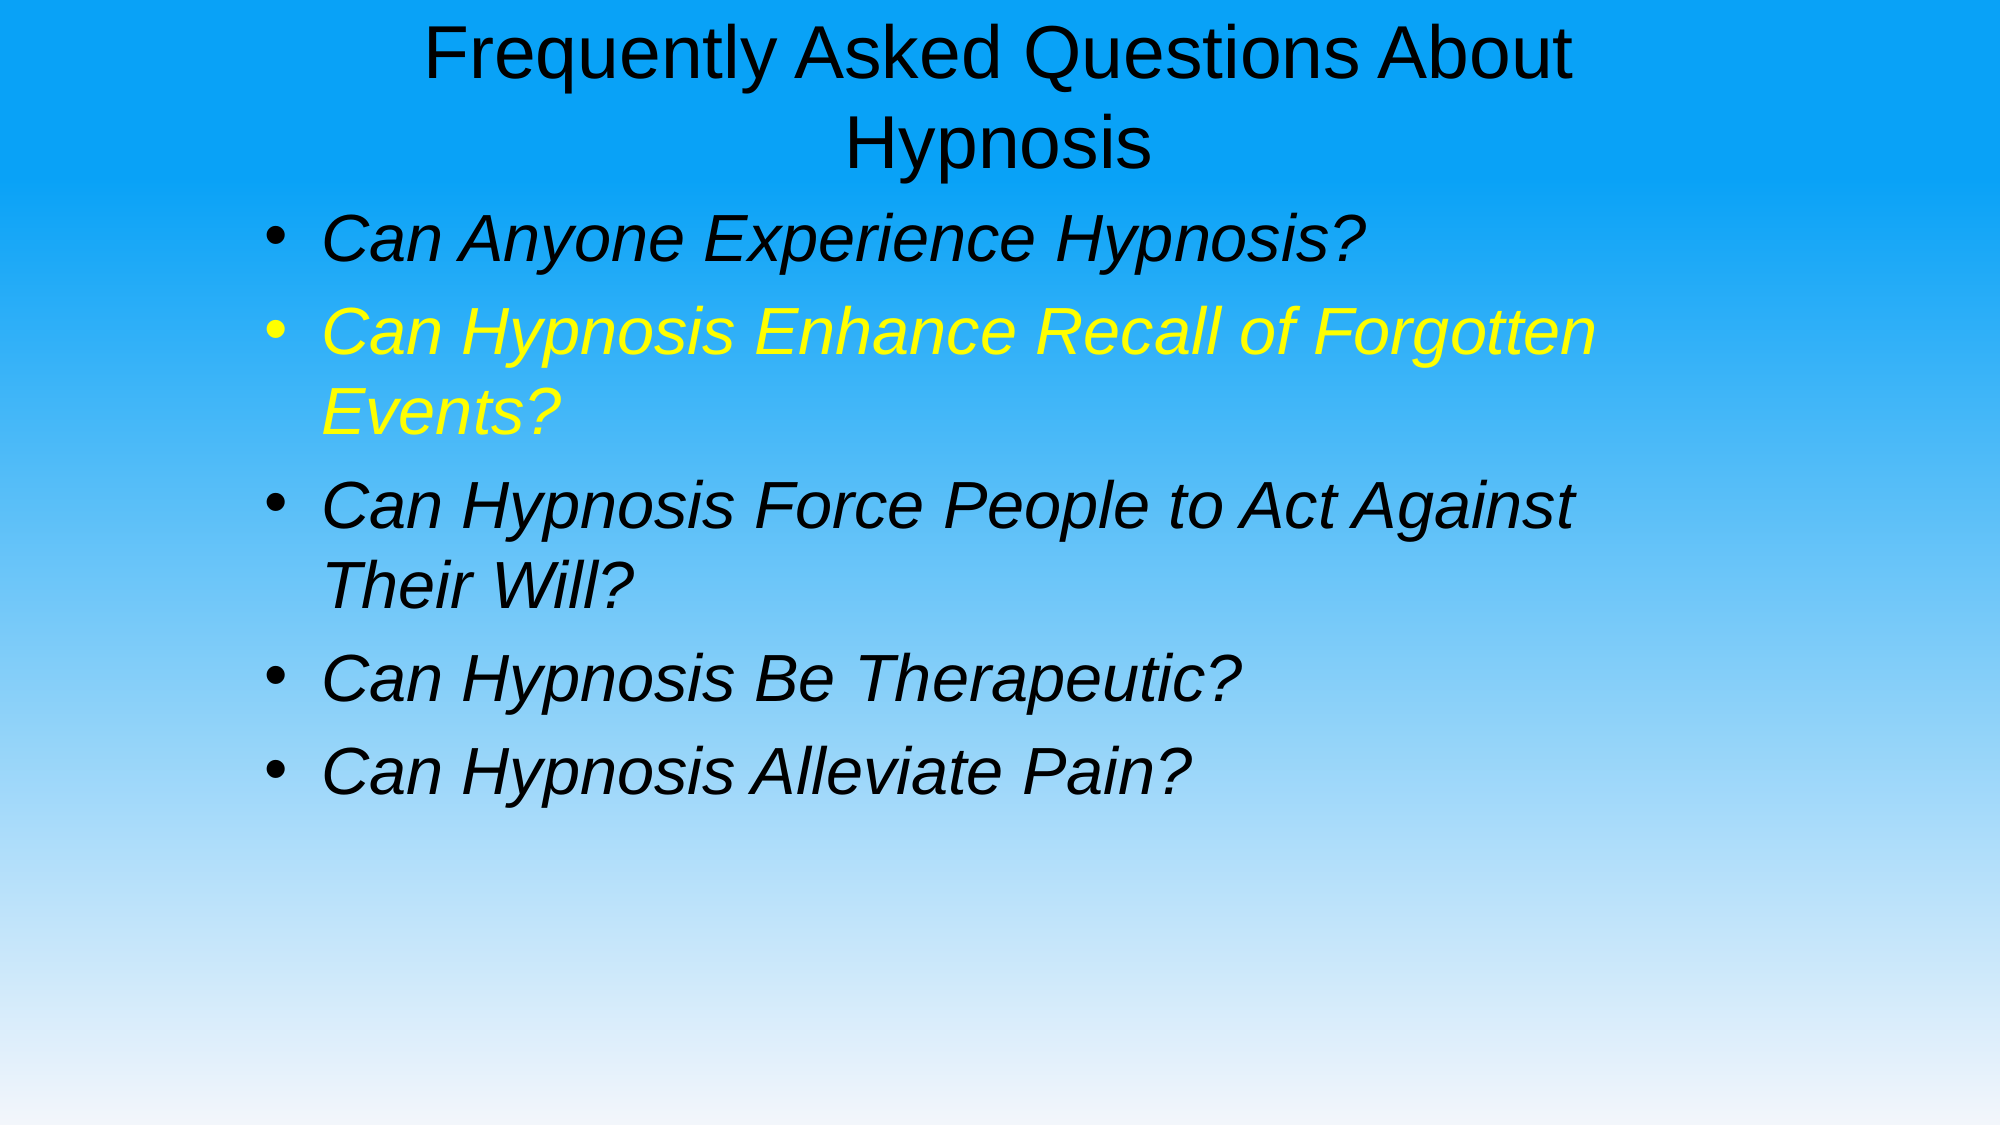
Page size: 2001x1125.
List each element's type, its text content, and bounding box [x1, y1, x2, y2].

text_box Can Anyone Experience Hypnosis? Can Hypnosis Enhance Recall of Forgotten Events? Can Hypnosis Force People to Act Against Their Will? Can Hypnosis Be Therapeutic? Can Hypnosis Alleviate Pain? [249, 187, 1750, 930]
title Frequently Asked Questions About Hypnosis [248, 0, 1749, 168]
